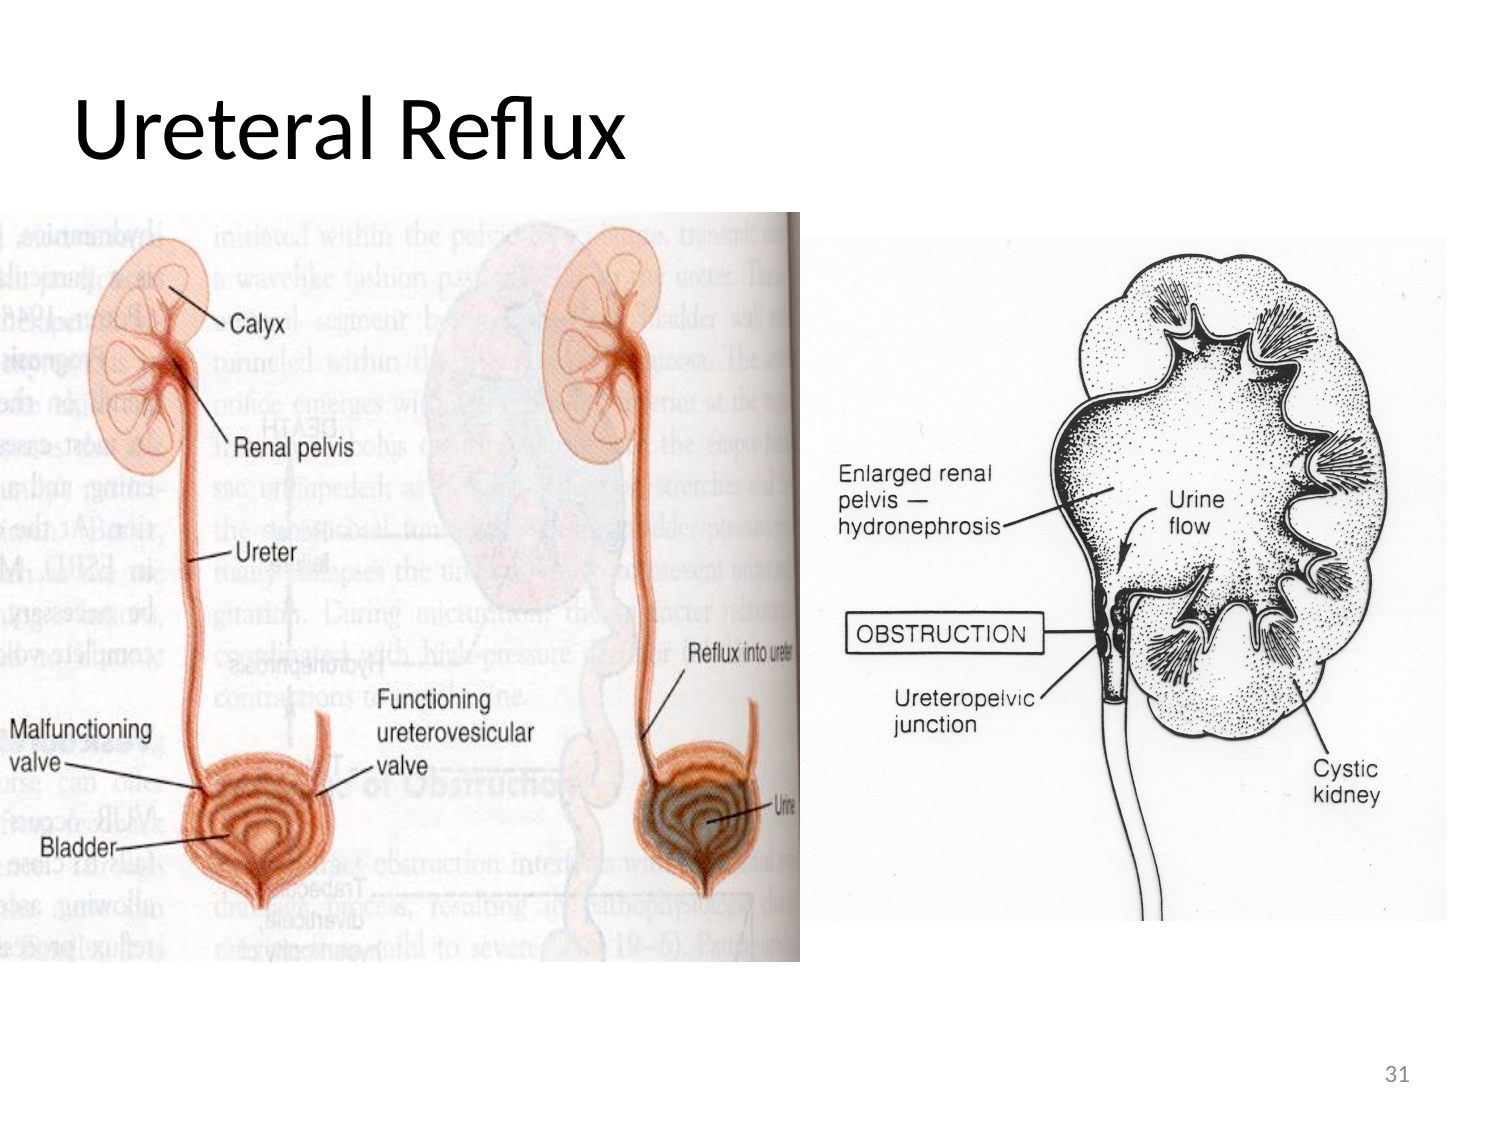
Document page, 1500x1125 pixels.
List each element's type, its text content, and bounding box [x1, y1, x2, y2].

title Ureteral Reflux [24, 45, 675, 200]
picture [0, 212, 1446, 962]
slide_number 31 [1074, 1042, 1425, 1103]
